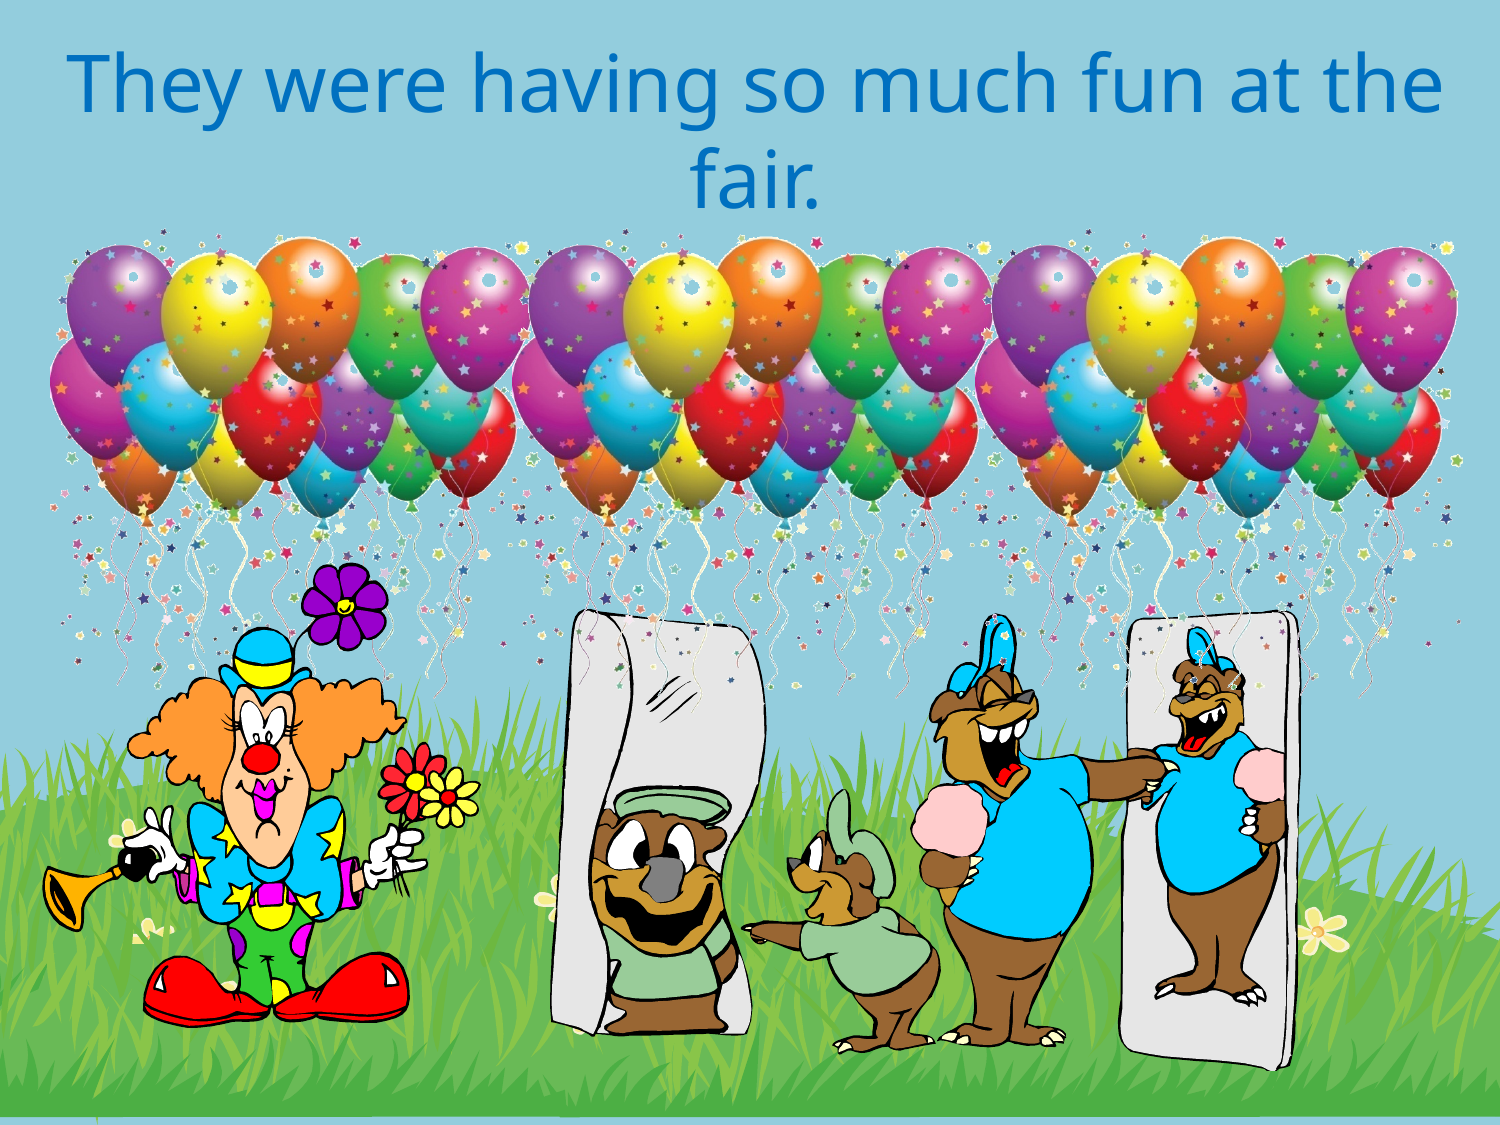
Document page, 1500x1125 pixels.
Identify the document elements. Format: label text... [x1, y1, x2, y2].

title They were having so much fun at the fair. [37, 24, 1475, 233]
picture [0, 224, 1500, 1125]
